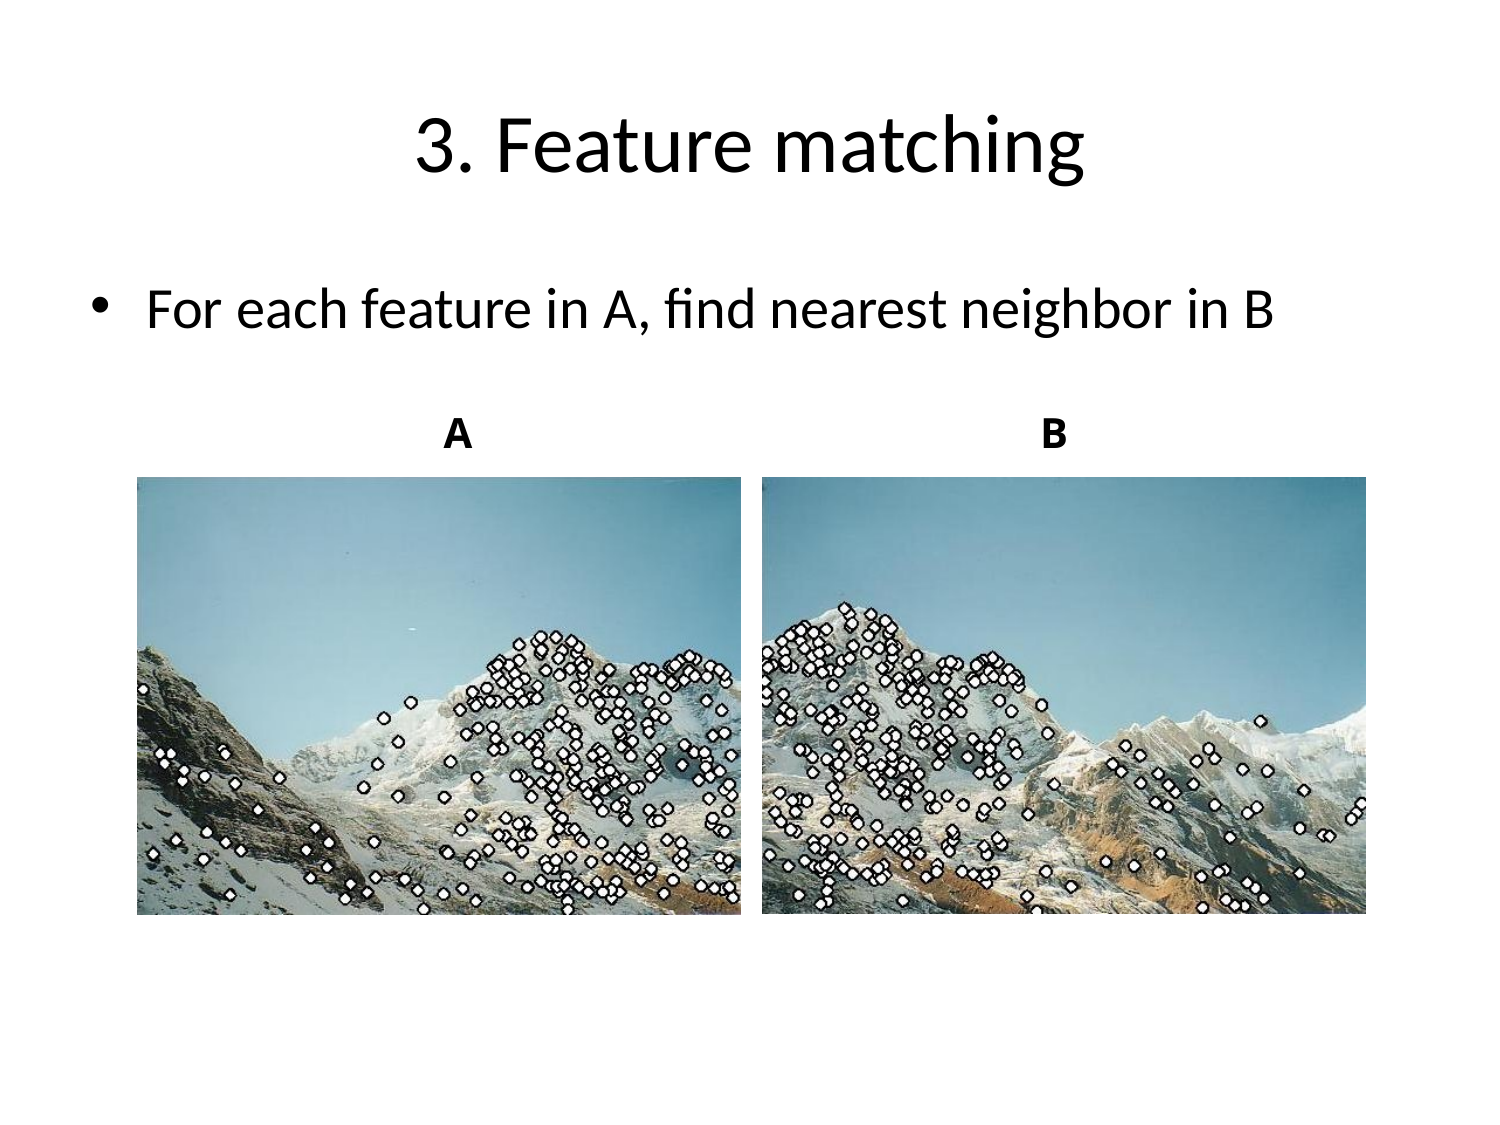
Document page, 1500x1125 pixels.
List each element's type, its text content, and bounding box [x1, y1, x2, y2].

picture [762, 477, 1366, 915]
text_box A [428, 399, 488, 465]
list For each feature in A, find nearest neighbor in B [75, 262, 1425, 1005]
title 3. Feature matching [75, 45, 1425, 233]
picture [137, 477, 741, 915]
text_box B [1025, 399, 1084, 465]
